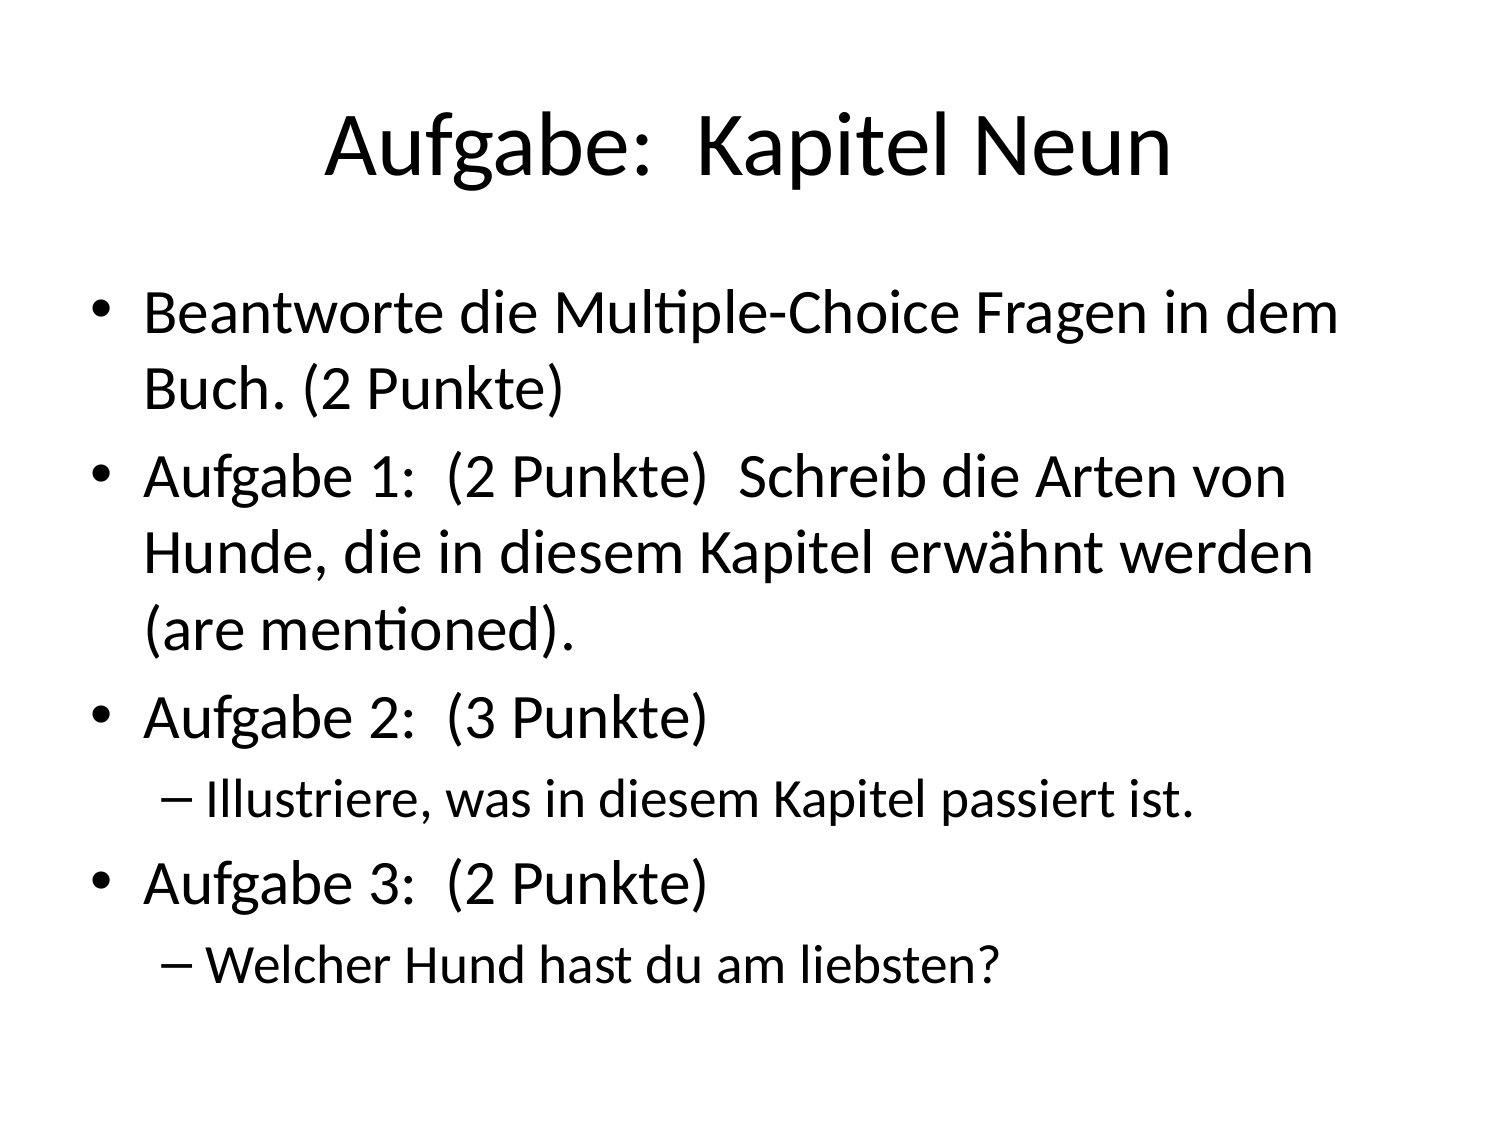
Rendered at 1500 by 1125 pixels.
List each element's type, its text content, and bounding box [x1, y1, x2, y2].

list Beantworte die Multiple-Choice Fragen in dem Buch. (2 Punkte) Aufgabe 1: (2 Punkte) Schreib die Arten von Hunde, die in diesem Kapitel erwähnt werden (are mentioned). Aufgabe 2: (3 Punkte) Illustriere, was in diesem Kapitel passiert ist. Aufgabe 3: (2 Punkte) Welcher Hund hast du am liebsten? [75, 262, 1425, 1005]
title Aufgabe: Kapitel Neun [75, 45, 1425, 233]
